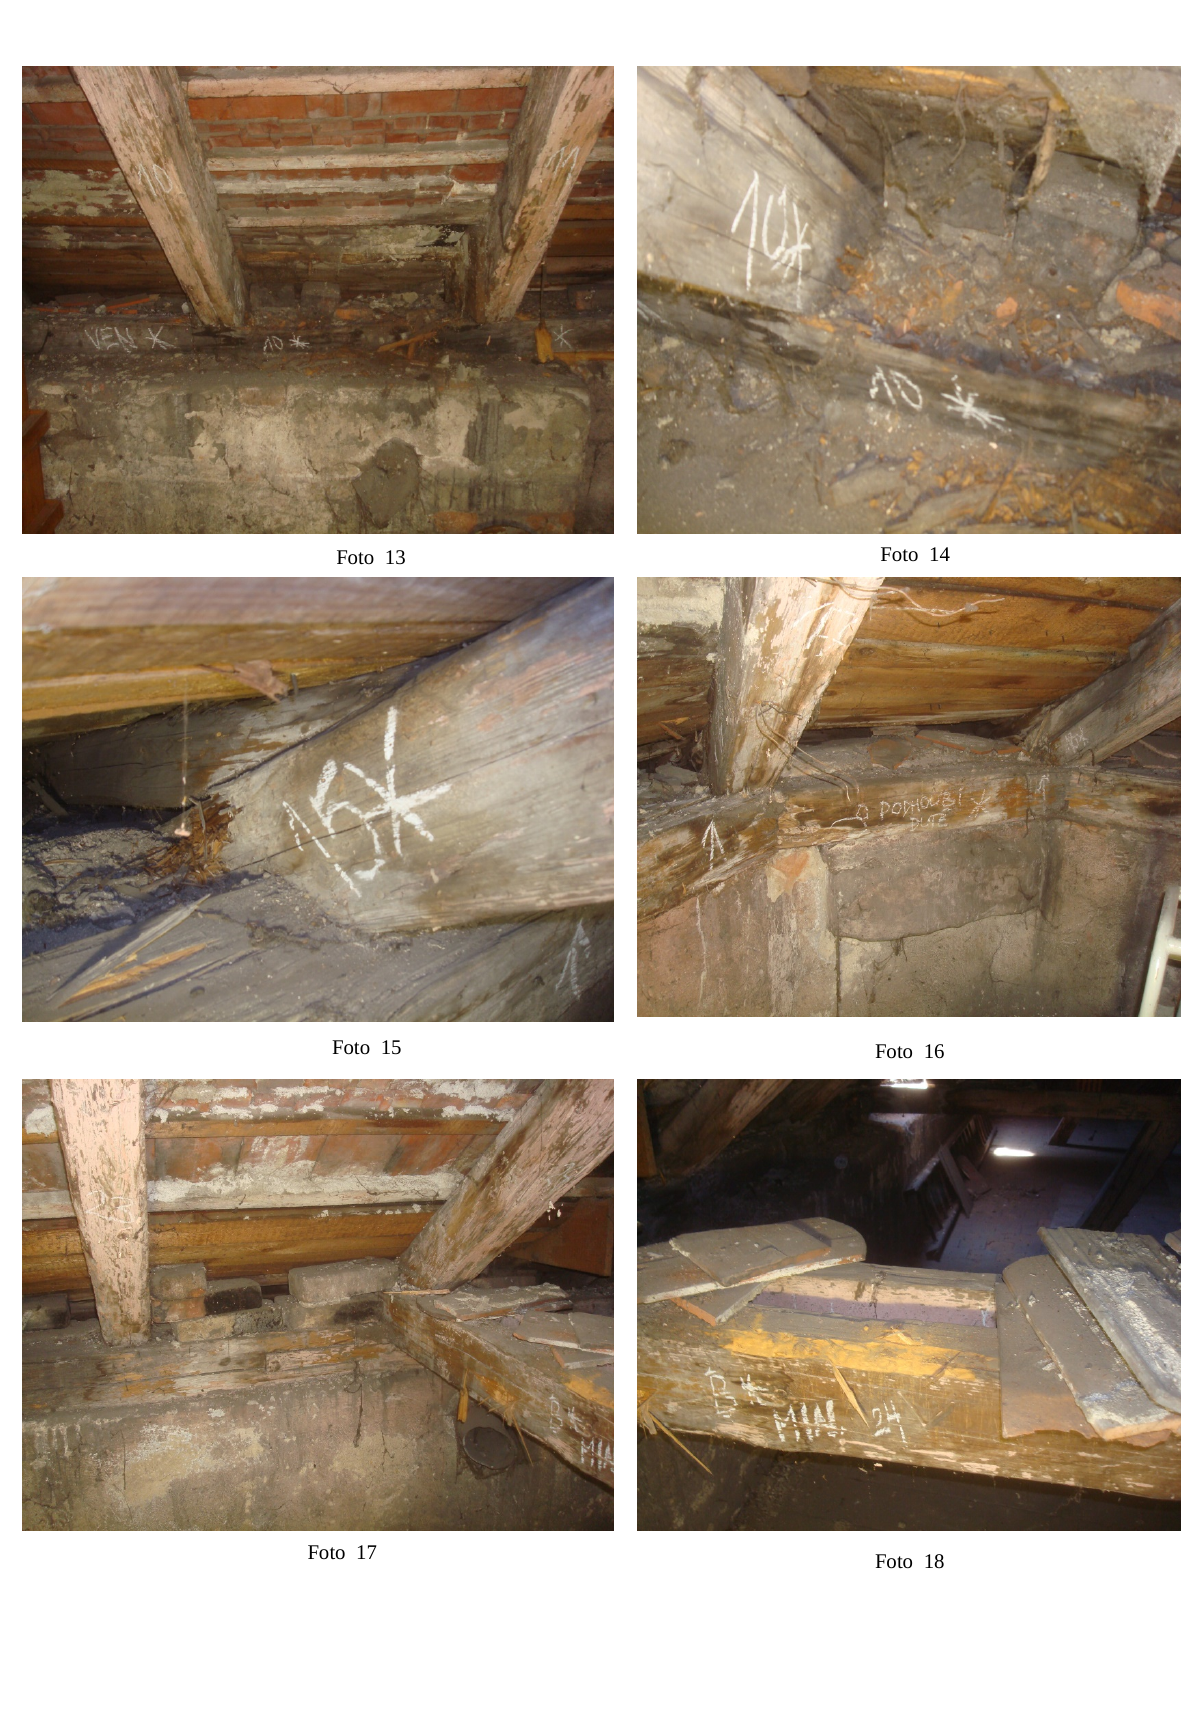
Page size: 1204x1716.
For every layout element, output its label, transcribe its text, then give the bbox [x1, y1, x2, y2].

picture [22, 66, 614, 534]
text_box Foto 18 [672, 1540, 1148, 1581]
picture [636, 1079, 1181, 1532]
text_box Foto 15 [230, 1030, 504, 1076]
picture [636, 577, 1181, 1017]
text_box Foto 17 [71, 1539, 614, 1571]
text_box Foto 13 [230, 541, 512, 576]
picture [22, 577, 614, 1022]
text_box Foto 16 [769, 1025, 1051, 1077]
picture [22, 1079, 614, 1532]
picture [636, 66, 1181, 534]
text_box Foto 14 [692, 541, 1138, 574]
